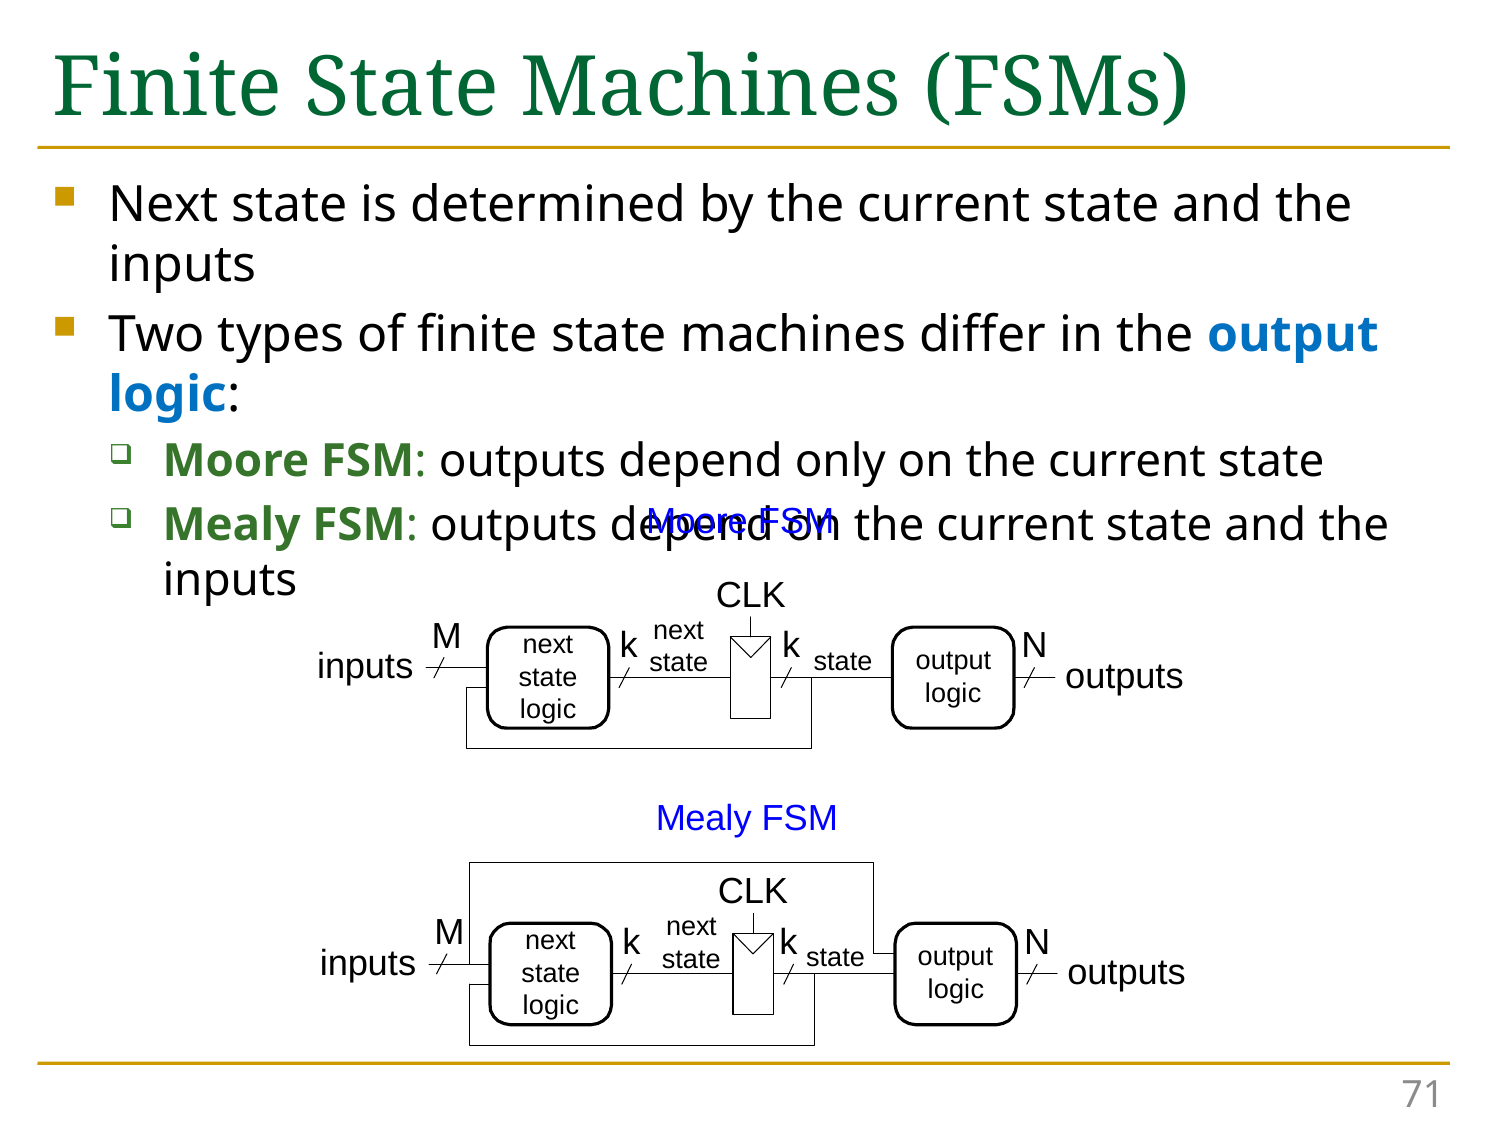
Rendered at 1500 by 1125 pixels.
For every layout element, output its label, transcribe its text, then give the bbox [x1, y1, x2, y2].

slide_number 71 [1121, 1066, 1460, 1125]
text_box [287, 477, 1213, 1051]
title Finite State Machines (FSMs) [37, 24, 1450, 163]
list Next state is determined by the current state and the inputs Two types of finite state machines differ in the output logic: Moore FSM: outputs depend only on the current state Mealy FSM: outputs depend on the current state and the inputs [37, 163, 1450, 1016]
